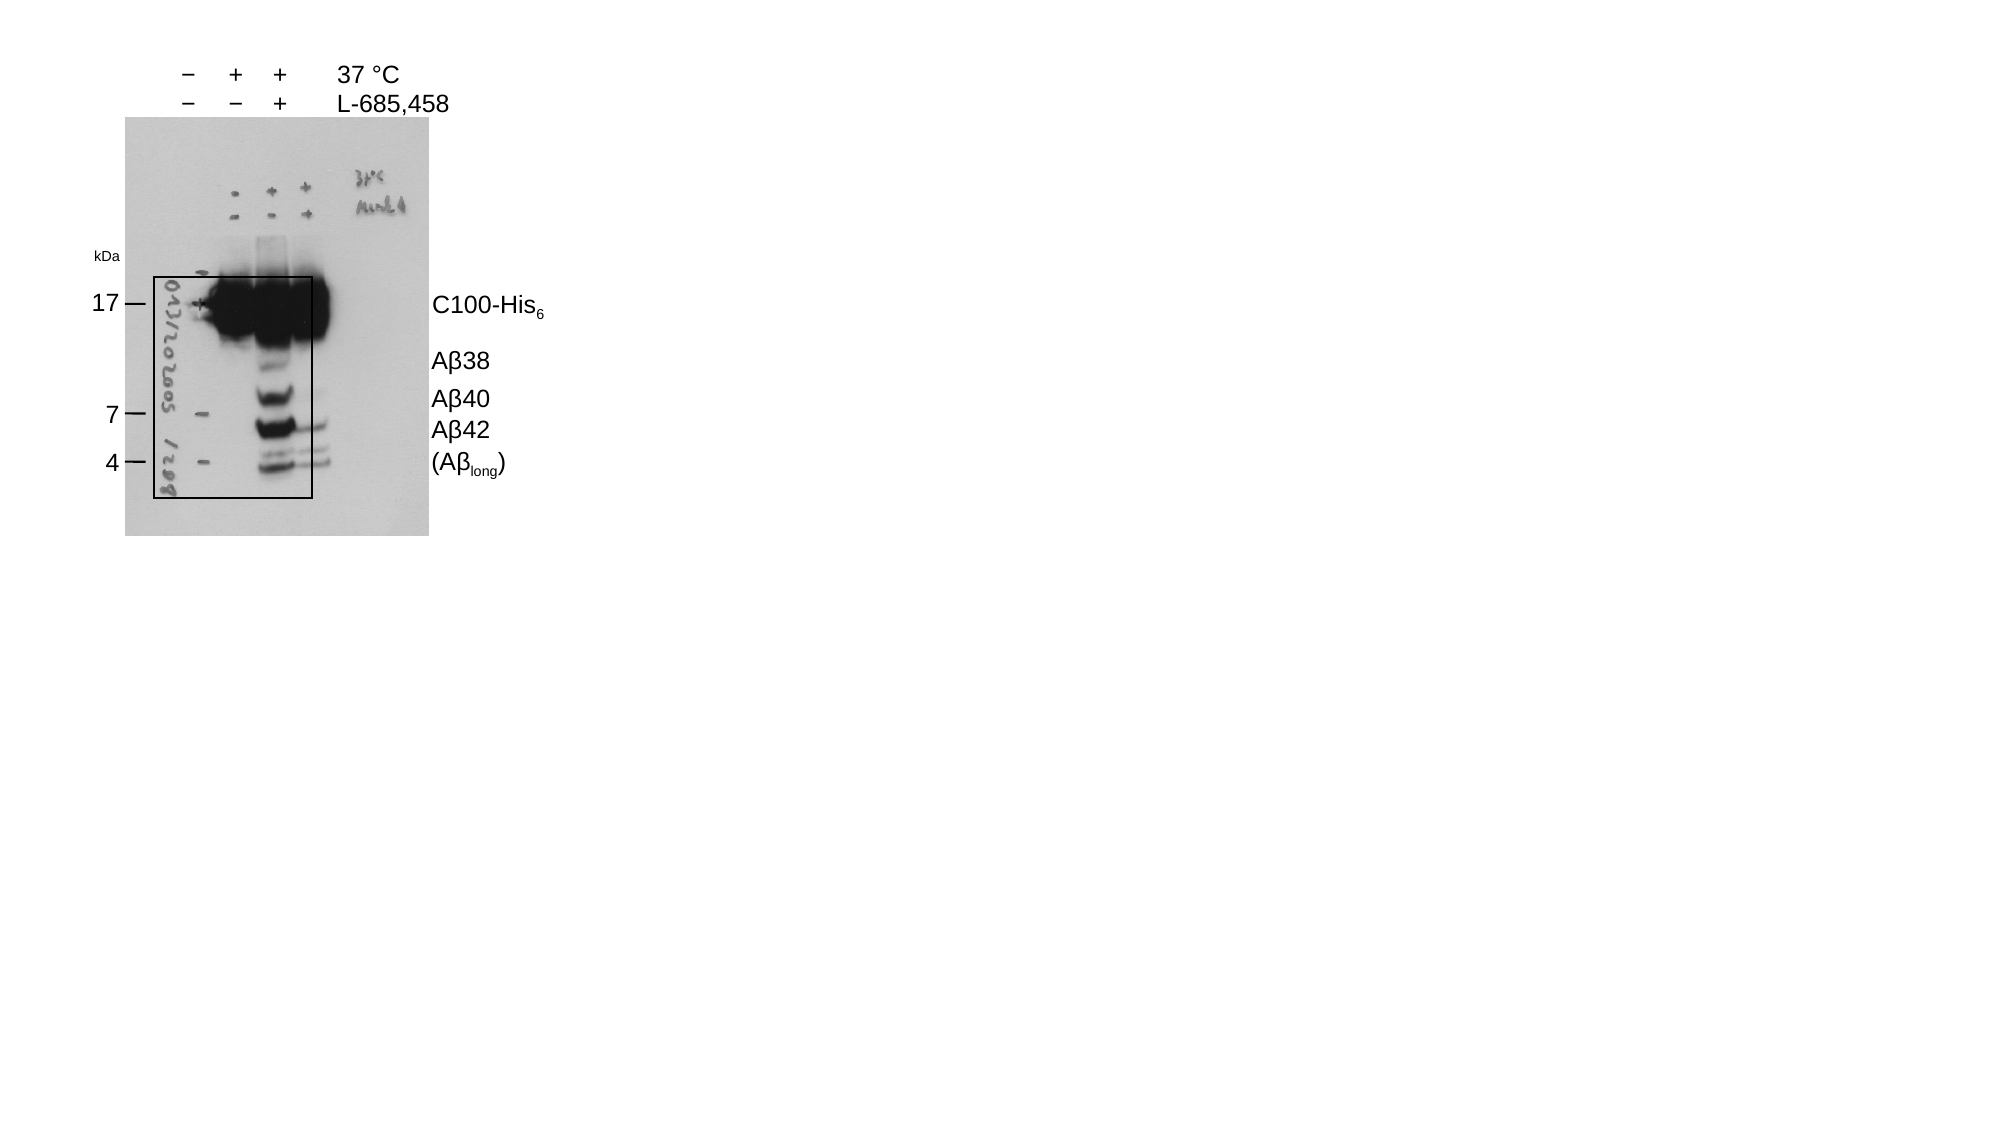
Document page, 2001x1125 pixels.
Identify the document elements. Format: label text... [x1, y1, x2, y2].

text_box (Aβlong) [431, 445, 556, 480]
text_box L-685,458 [336, 87, 451, 118]
text_box − [166, 51, 211, 80]
text_box kDa [79, 239, 124, 272]
text_box − [166, 80, 211, 117]
text_box 17 [91, 286, 120, 317]
picture [124, 117, 429, 536]
text_box 4 [105, 446, 120, 477]
text_box 7 [105, 398, 120, 429]
text_box − [213, 80, 258, 117]
text_box + [258, 51, 303, 80]
text_box 37 °C [337, 58, 401, 87]
text_box + [258, 80, 303, 117]
text_box Aβ42 [431, 413, 491, 444]
text_box Aβ38 [431, 345, 491, 376]
text_box C100-His6 [432, 288, 545, 323]
text_box Aβ40 [431, 382, 491, 413]
text_box + [213, 51, 258, 80]
